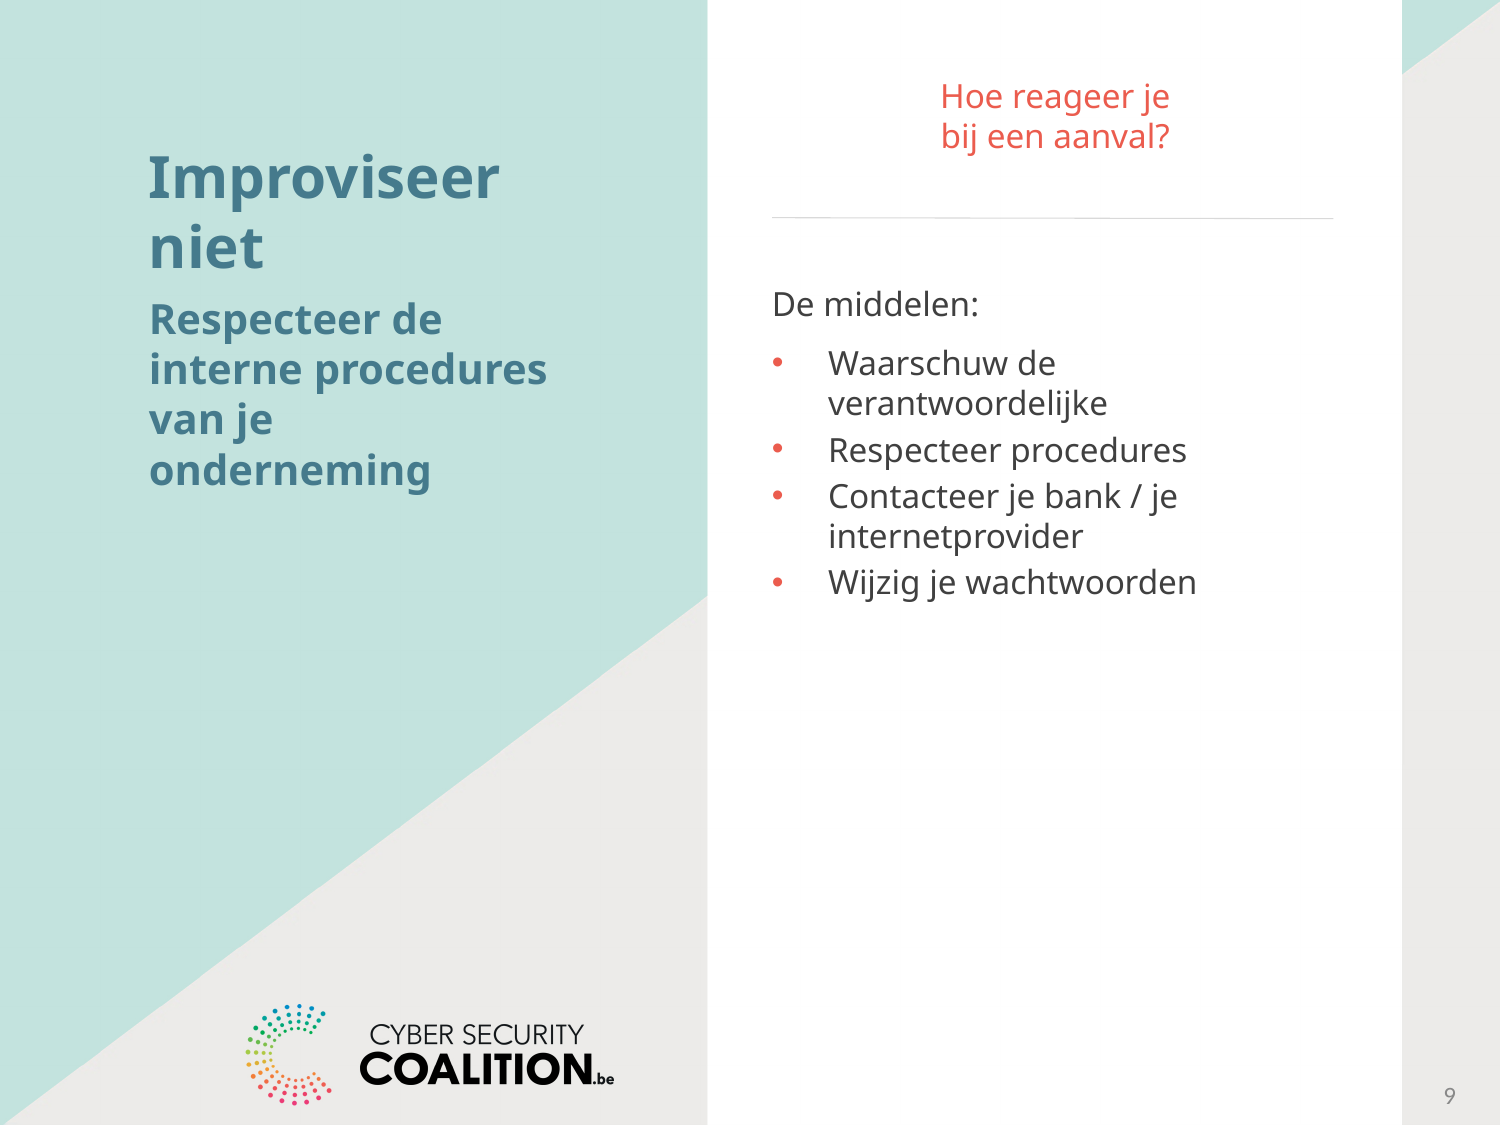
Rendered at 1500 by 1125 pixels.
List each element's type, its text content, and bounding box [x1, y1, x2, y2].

title Hoe reageer je bij een aanval? [750, 67, 1362, 163]
slide_number 9 [1400, 1063, 1500, 1125]
picture [0, 0, 1500, 1125]
text_box [934, 105, 966, 156]
list De middelen: Waarschuw de verantwoordelijke Respecteer procedures Contacteer je bank / je internetprovider Wijzig je wachtwoorden [756, 275, 1349, 1018]
text_box Improviseer niet Respecteer de interne procedures van je onderneming [134, 133, 566, 501]
